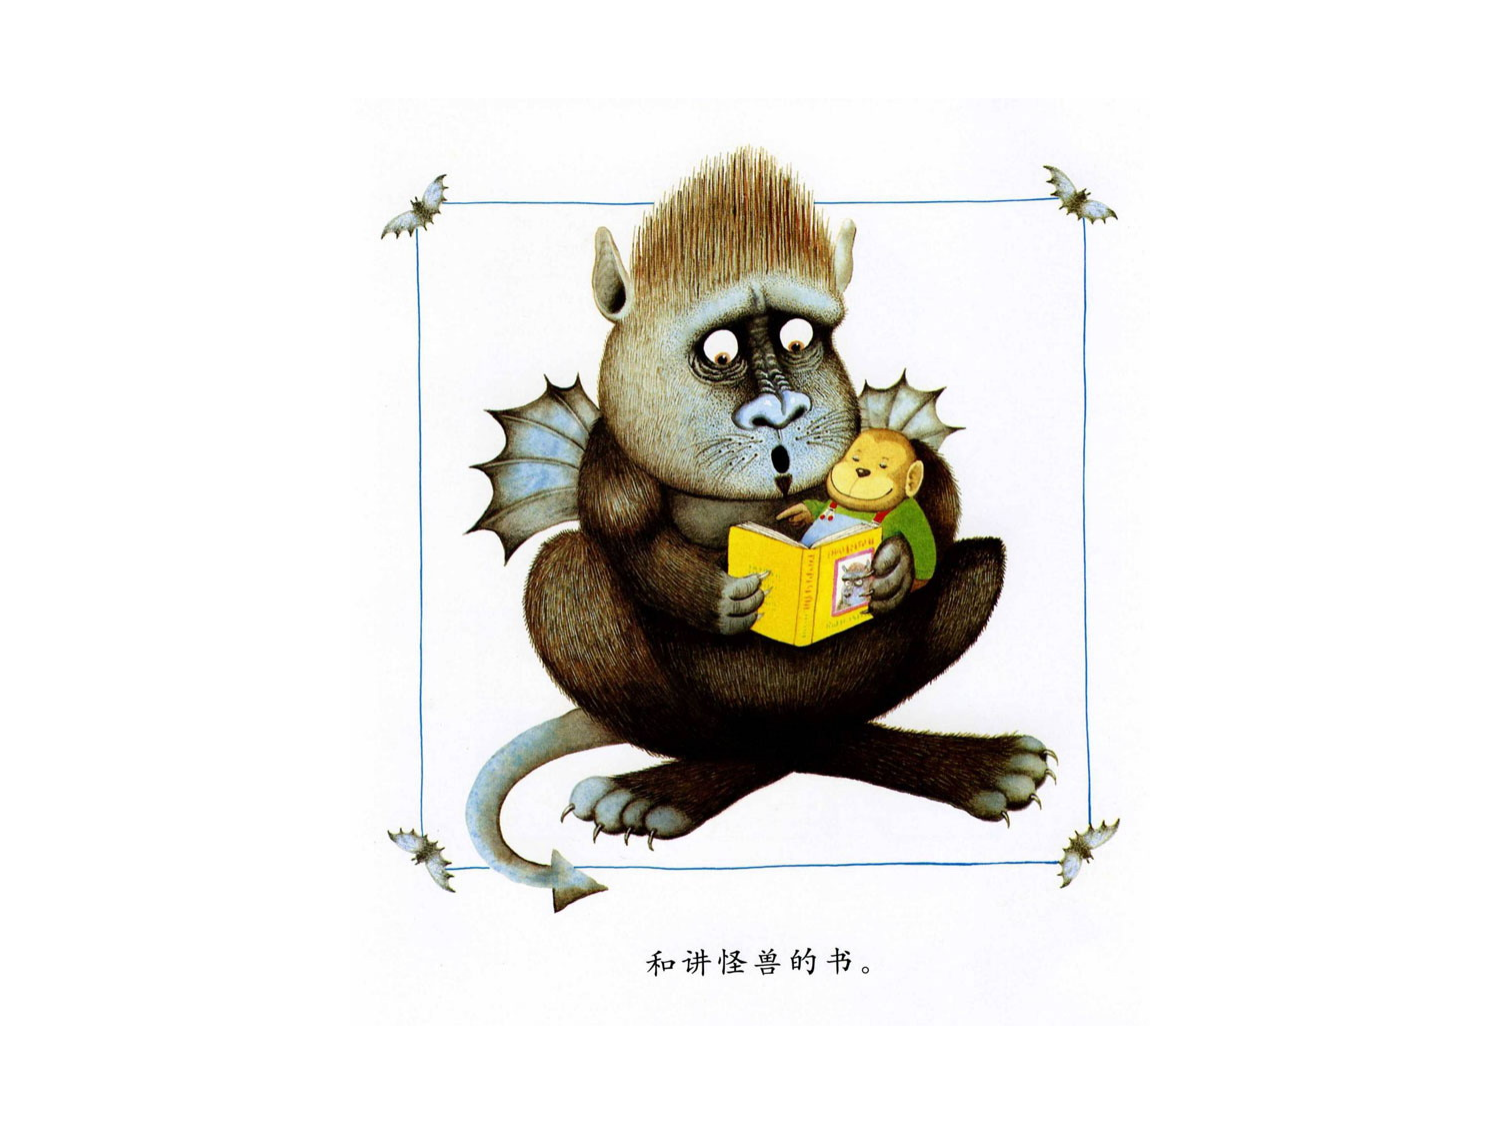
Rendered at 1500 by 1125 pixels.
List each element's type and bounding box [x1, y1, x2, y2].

picture [349, 98, 1151, 1027]
